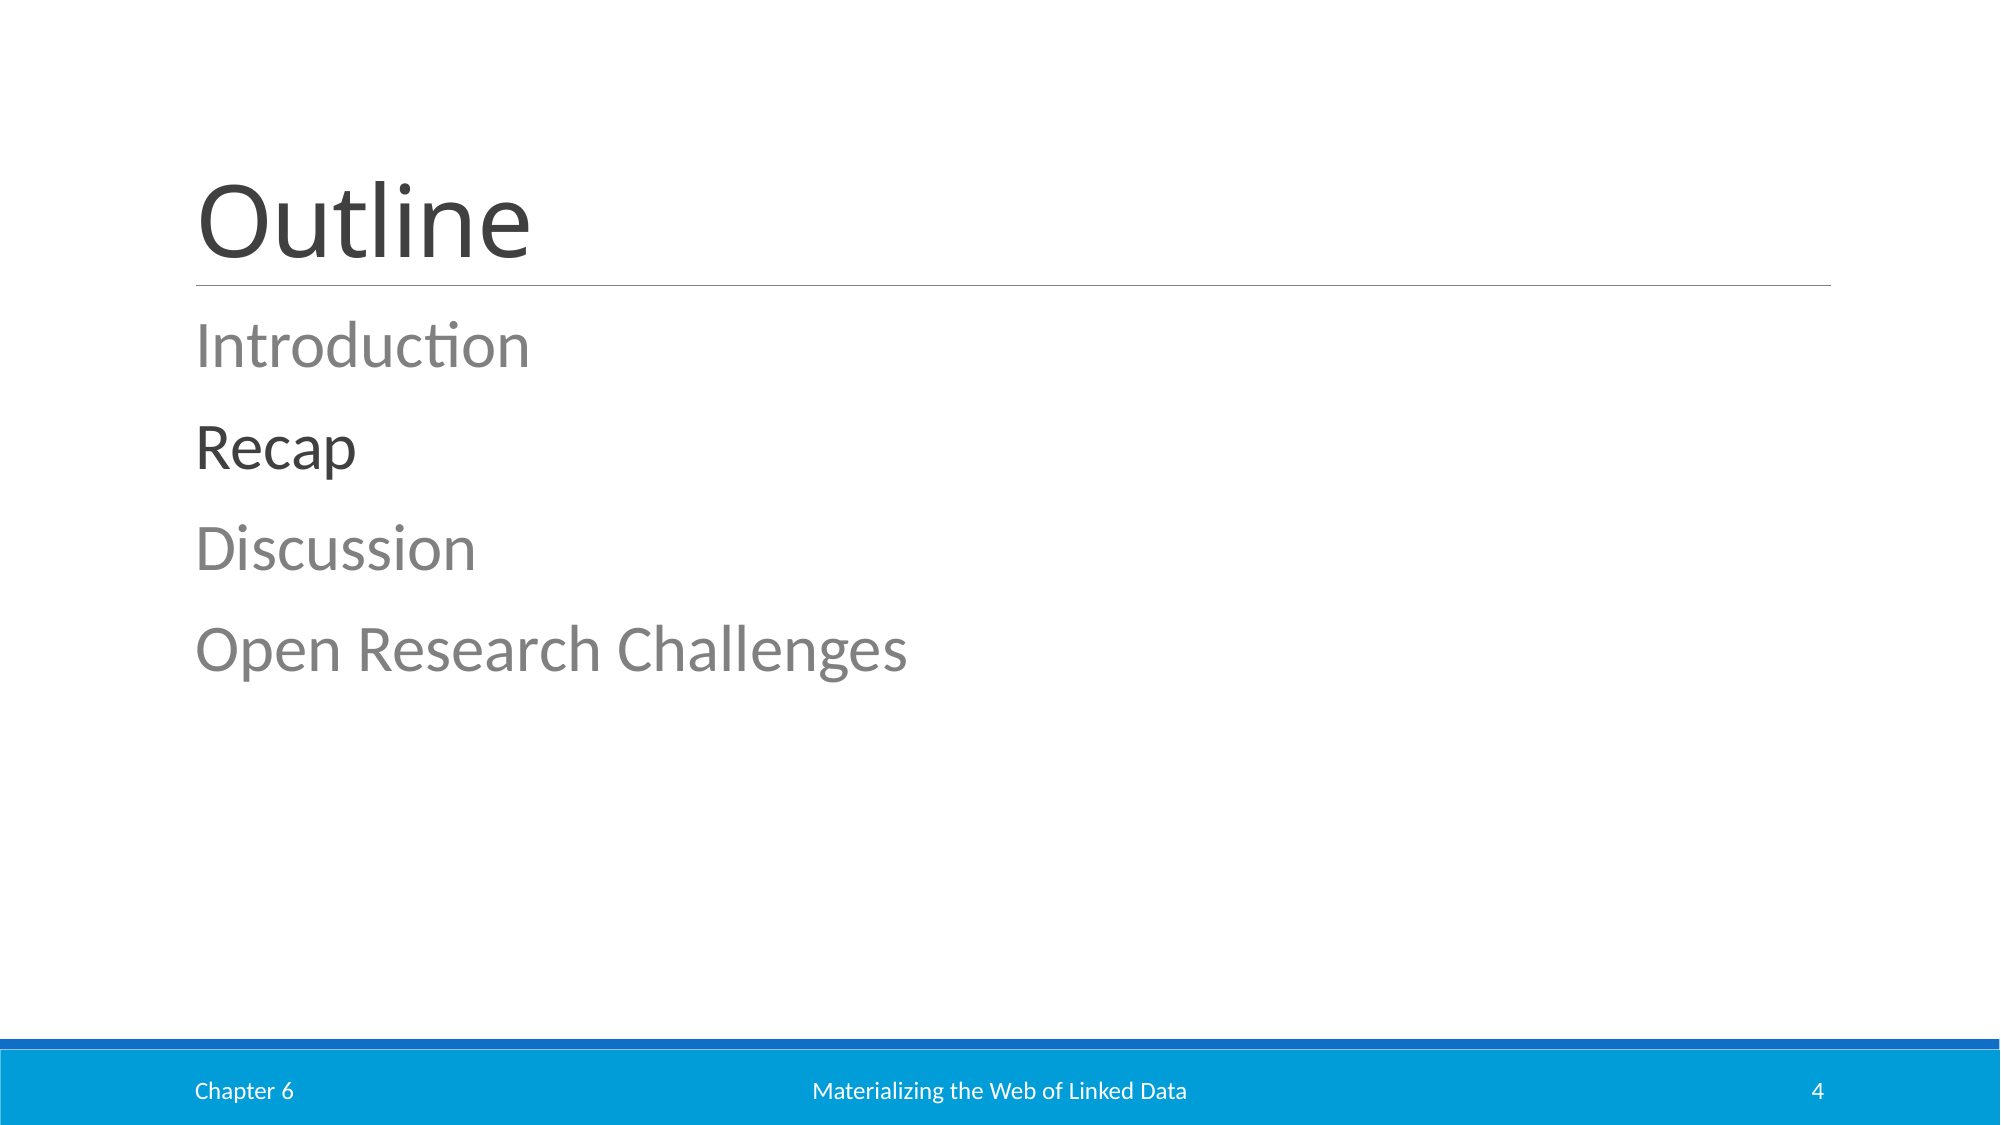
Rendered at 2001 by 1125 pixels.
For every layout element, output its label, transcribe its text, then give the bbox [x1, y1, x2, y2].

list Introduction Recap Discussion Open Research Challenges [180, 302, 1830, 963]
slide_number 4 [1624, 1059, 1840, 1120]
slide_number Chapter 6 [180, 1059, 586, 1120]
footer Materializing the Web of Linked Data [604, 1059, 1396, 1120]
title Outline [180, 47, 1830, 285]
